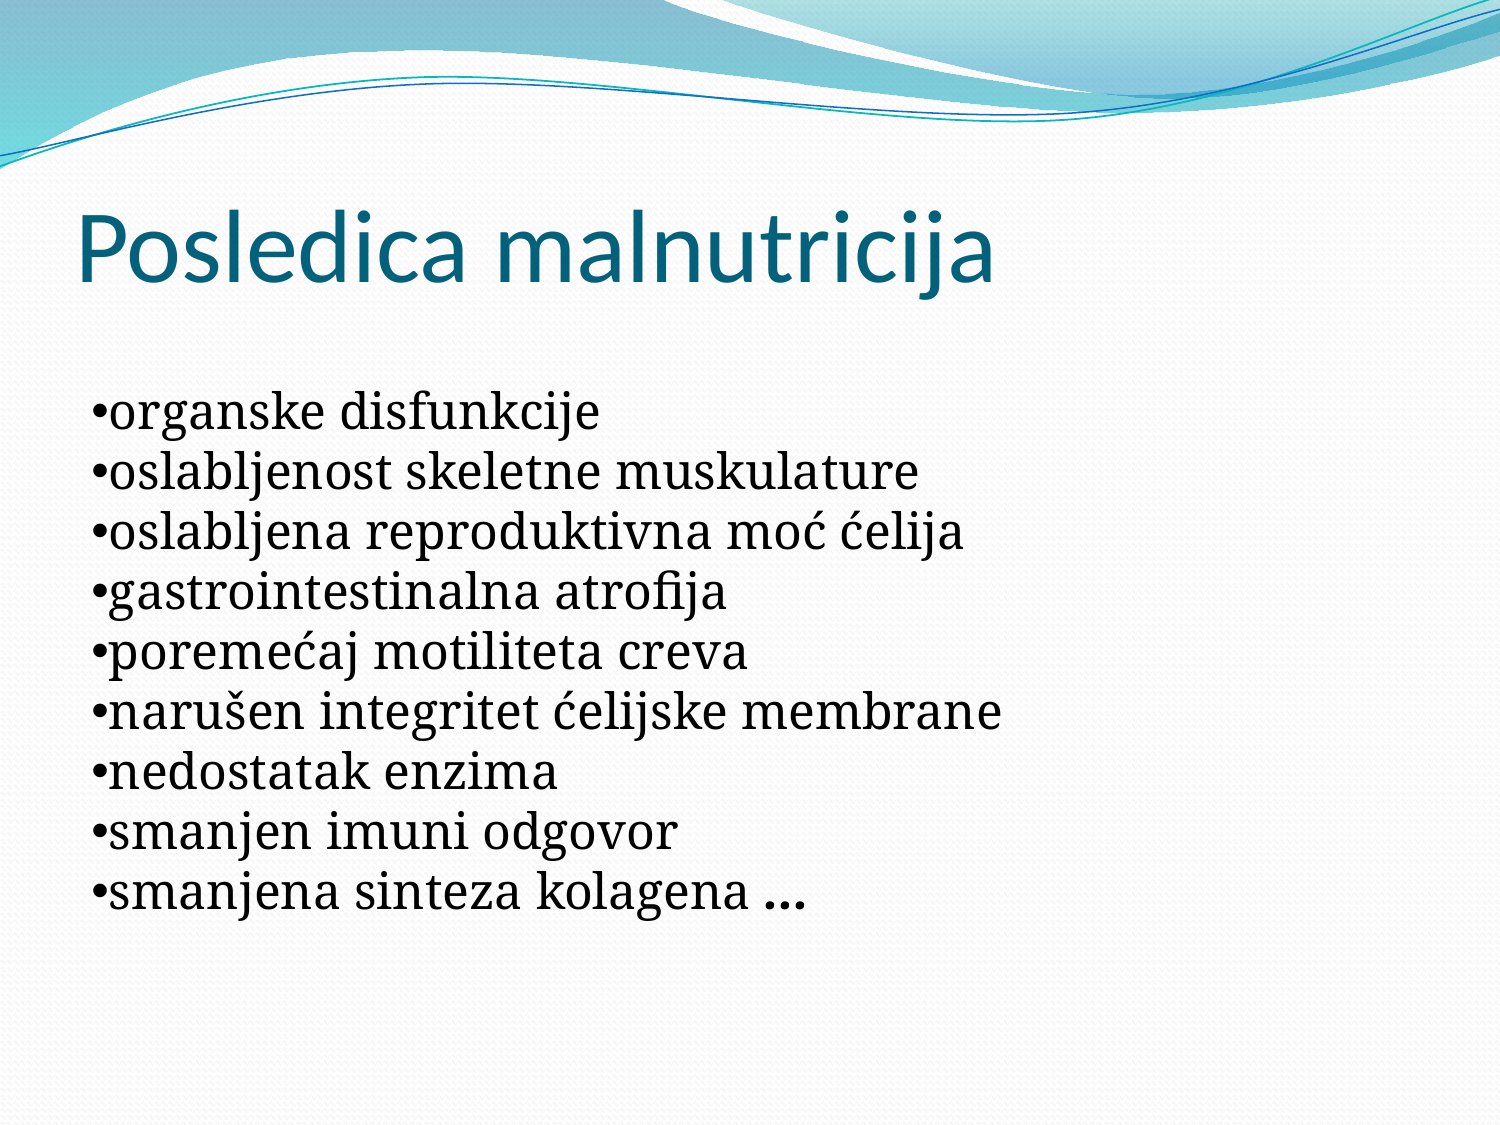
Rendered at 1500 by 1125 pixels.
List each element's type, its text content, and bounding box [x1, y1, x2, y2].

title Posledica malnutricija [75, 115, 1438, 303]
text_box organske disfunkcije oslabljenost skeletne muskulature oslabljena reproduktivna moć ćelija gastrointestinalna atrofija poremećaj motiliteta creva narušen integritet ćelijske membrane nedostatak enzima smanjen imuni odgovor smanjena sinteza kolagena ... [76, 327, 1436, 928]
